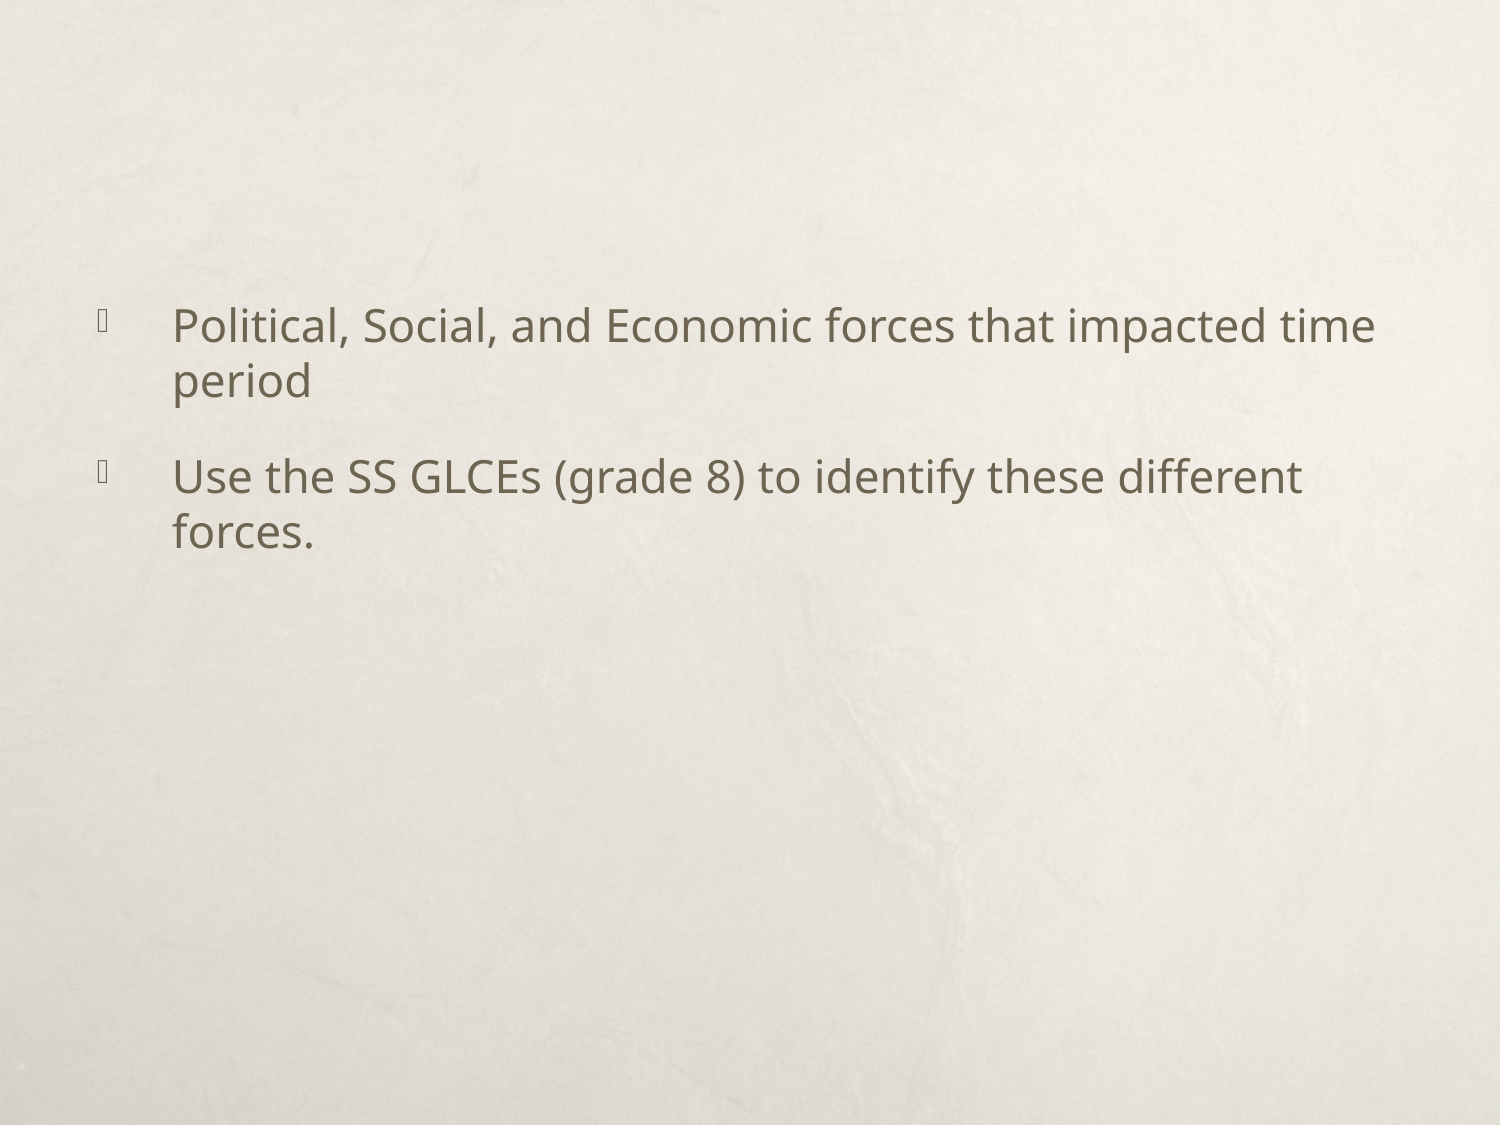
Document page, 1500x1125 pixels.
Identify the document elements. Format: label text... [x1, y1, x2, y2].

list Political, Social, and Economic forces that impacted time period Use the SS GLCEs (grade 8) to identify these different forces. [81, 288, 1419, 1005]
